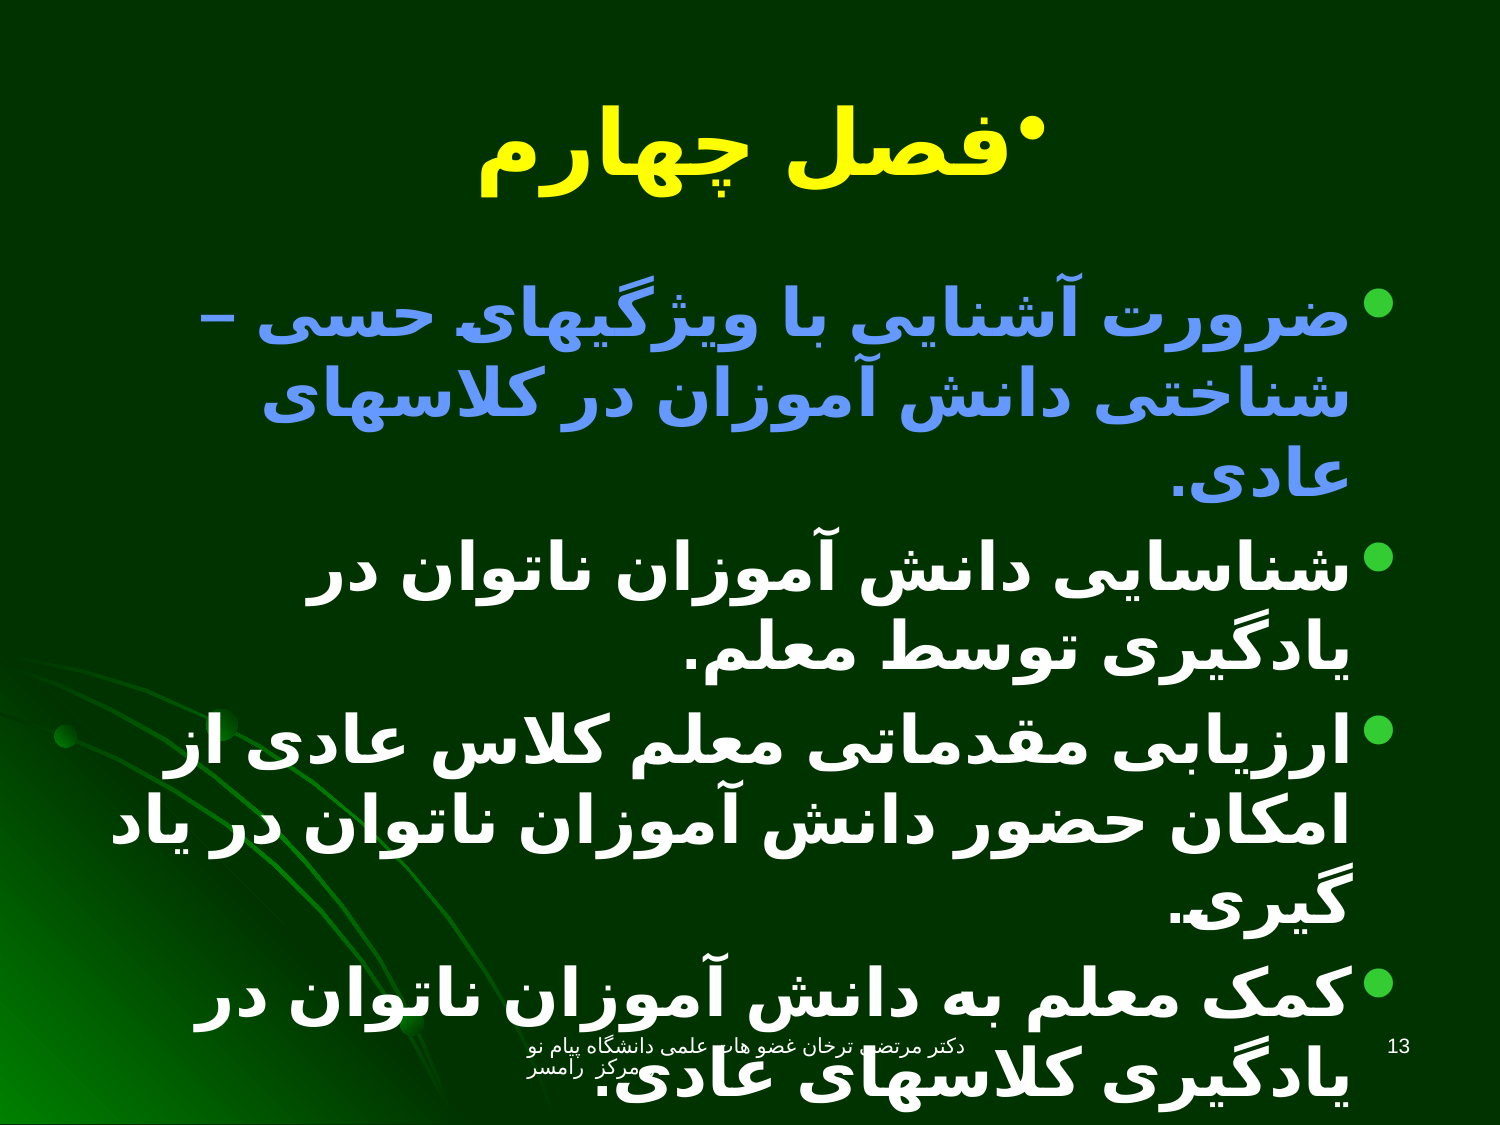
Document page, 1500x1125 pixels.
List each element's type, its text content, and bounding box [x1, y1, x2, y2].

title فصل چهارم [74, 45, 1426, 233]
slide_number 13 [1074, 1024, 1426, 1101]
footer دکتر مرتضی ترخان غضو هات علمی دانشگاه پیام نور مرکز رامسر [512, 1024, 988, 1101]
list ضرورت آشنایی با ویژگیهای حسی – شناختی دانش آموزان در کلاسهای عادی. شناسایی دانش آموزان ناتوان در یادگیری توسط معلم. ارزیابی مقدماتی معلم کلاس عادی از امکان حضور دانش آموزان ناتوان در یاد گیری. کمک معلم به دانش آموزان ناتوان در یادگیری کلاسهای عادی. [74, 262, 1426, 1006]
